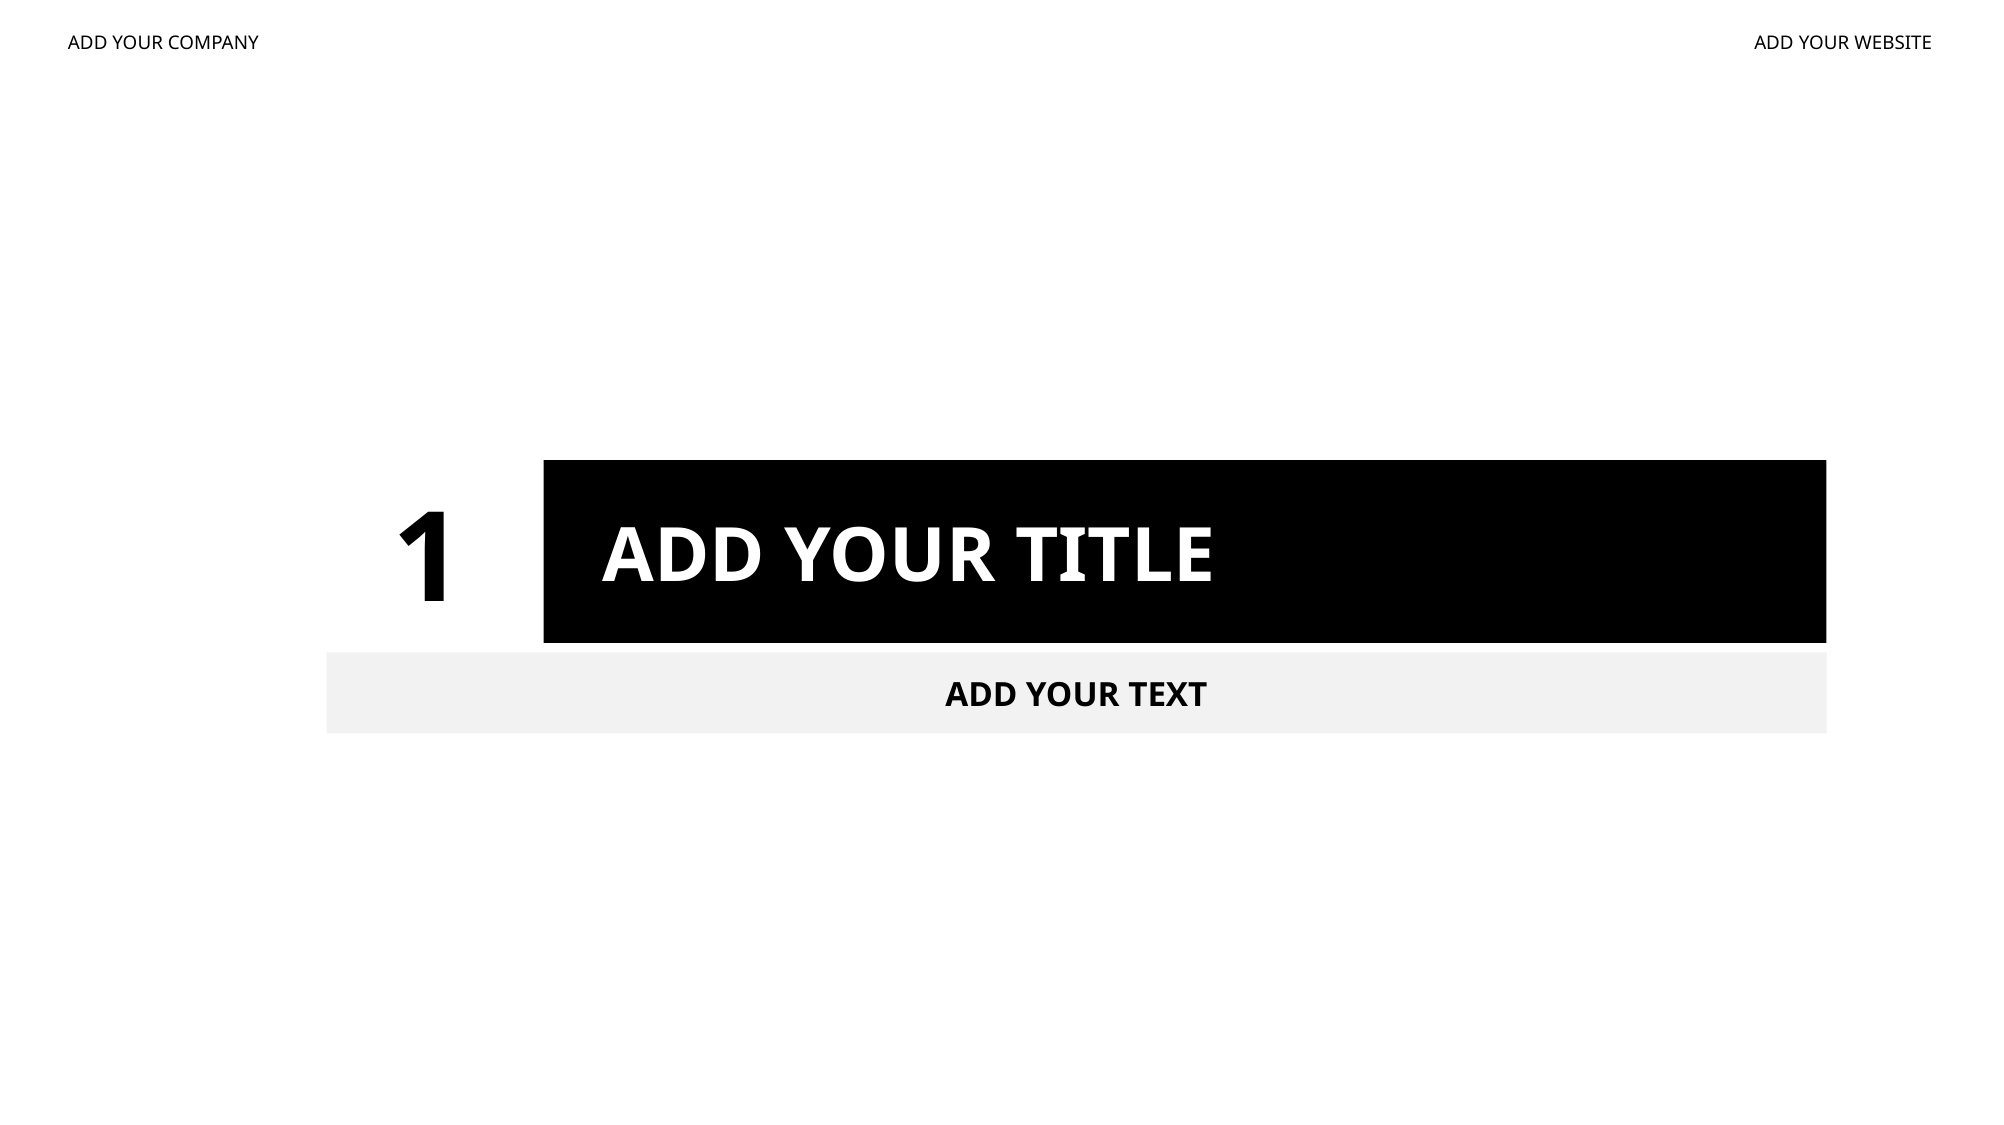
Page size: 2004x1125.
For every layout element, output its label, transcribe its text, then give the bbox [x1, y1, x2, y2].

text_box ADD YOUR TITLE [543, 460, 1827, 643]
text_box ADD YOUR TEXT [326, 652, 1827, 734]
text_box ADD YOUR WEBSITE [1714, 26, 1973, 58]
text_box ADD YOUR COMPANY [34, 26, 293, 58]
text_box 1 [365, 460, 493, 643]
